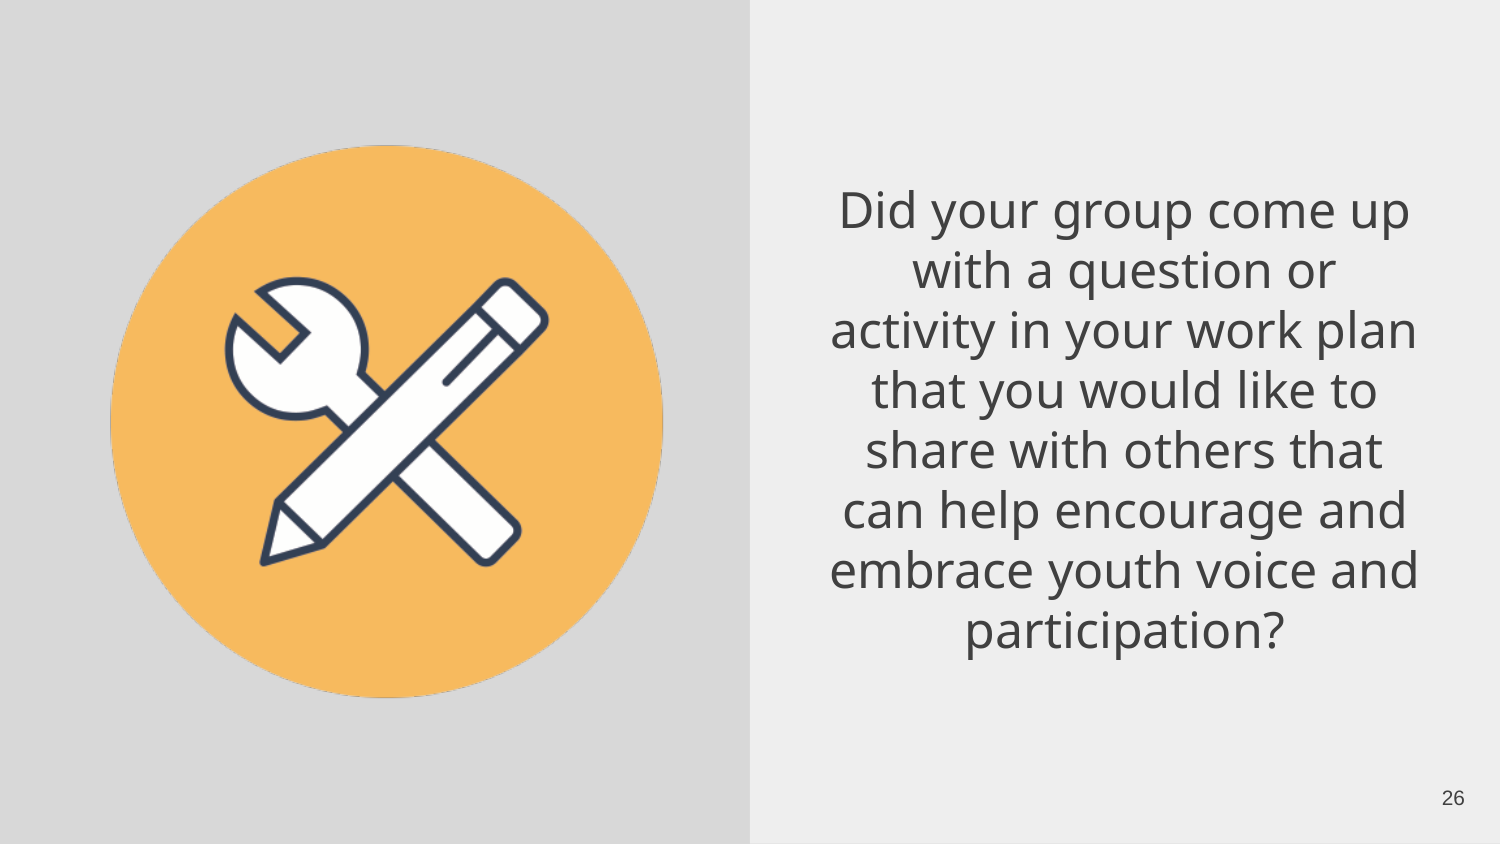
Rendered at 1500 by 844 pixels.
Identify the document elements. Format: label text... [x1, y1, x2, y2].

slide_number ‹#› [1389, 764, 1480, 830]
list Did your group come up with a question or activity in your work plan that you would like to share with others that can help encourage and embrace youth voice and participation? [810, 45, 1440, 792]
picture [94, 129, 680, 715]
